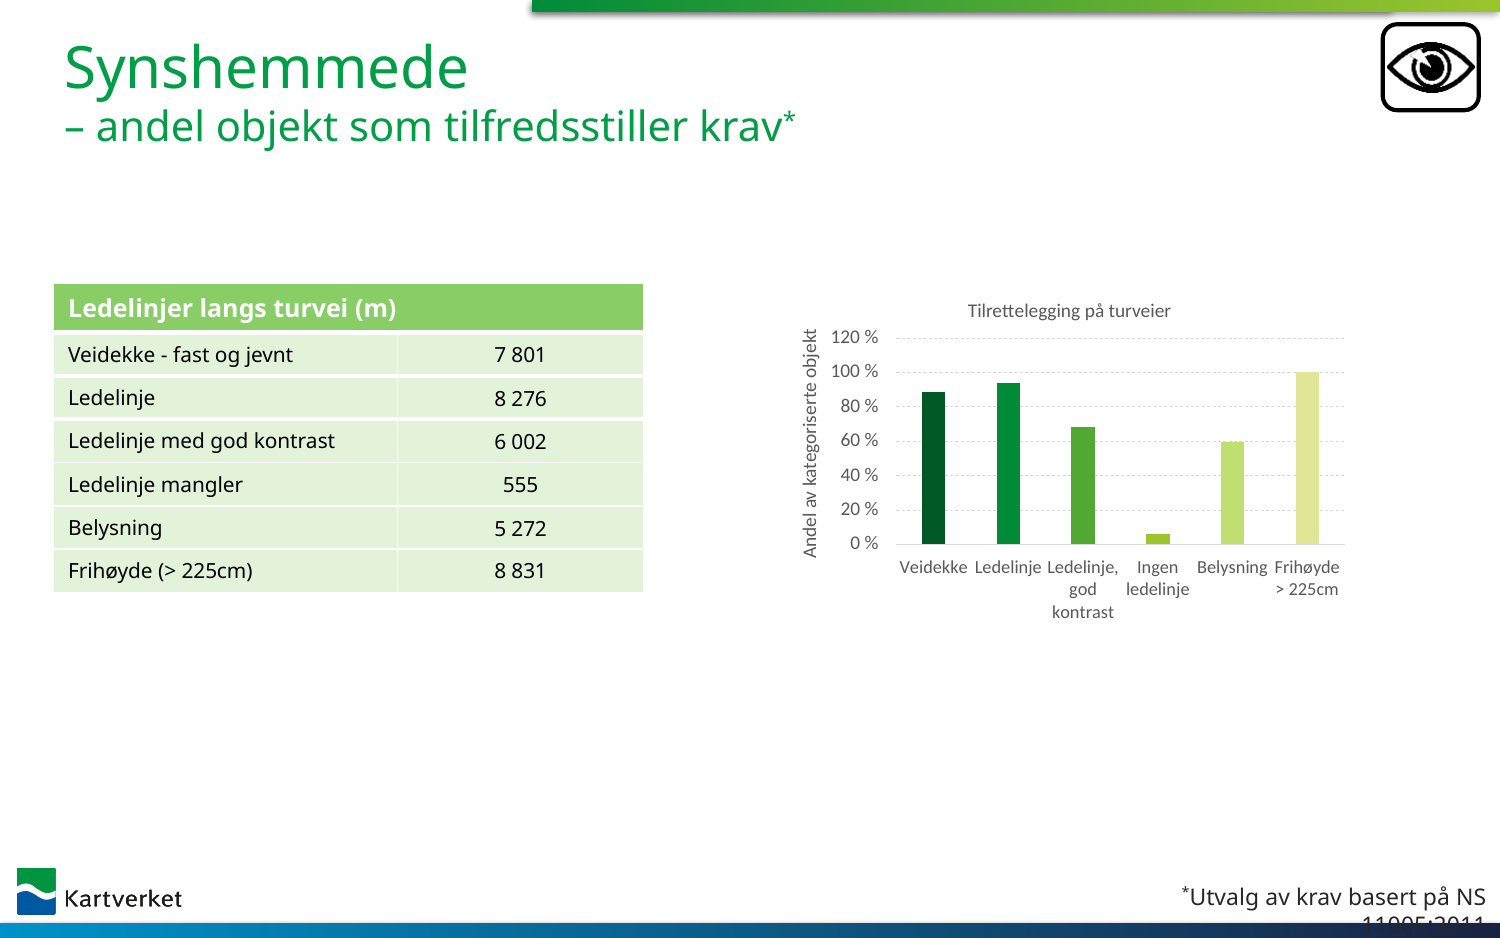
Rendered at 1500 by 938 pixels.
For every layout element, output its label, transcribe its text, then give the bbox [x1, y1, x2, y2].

table_cell 7 801 [398, 335, 643, 374]
table_cell Ledelinje [54, 378, 397, 417]
table_cell Ledelinje mangler [54, 463, 397, 505]
table_cell Frihøyde (> 225cm) [54, 550, 397, 592]
table_cell 6 002 [398, 421, 643, 462]
table_cell 555 [398, 463, 643, 505]
table_cell Ledelinje med god kontrast [54, 421, 397, 462]
table_cell Veidekke - fast og jevnt [54, 335, 397, 374]
table_cell 8 276 [398, 378, 643, 417]
table_cell 8 831 [398, 550, 643, 592]
text_box Synshemmede – andel objekt som tilfredsstiller krav* [49, 24, 1431, 158]
picture [791, 291, 1348, 630]
table_cell Belysning [54, 507, 397, 548]
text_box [1382, 24, 1480, 111]
table_header Ledelinjer langs turvei (m) [54, 284, 643, 330]
table_cell 5 272 [398, 507, 643, 548]
text_box *Utvalg av krav basert på NS 11005:2011 [1068, 873, 1500, 938]
